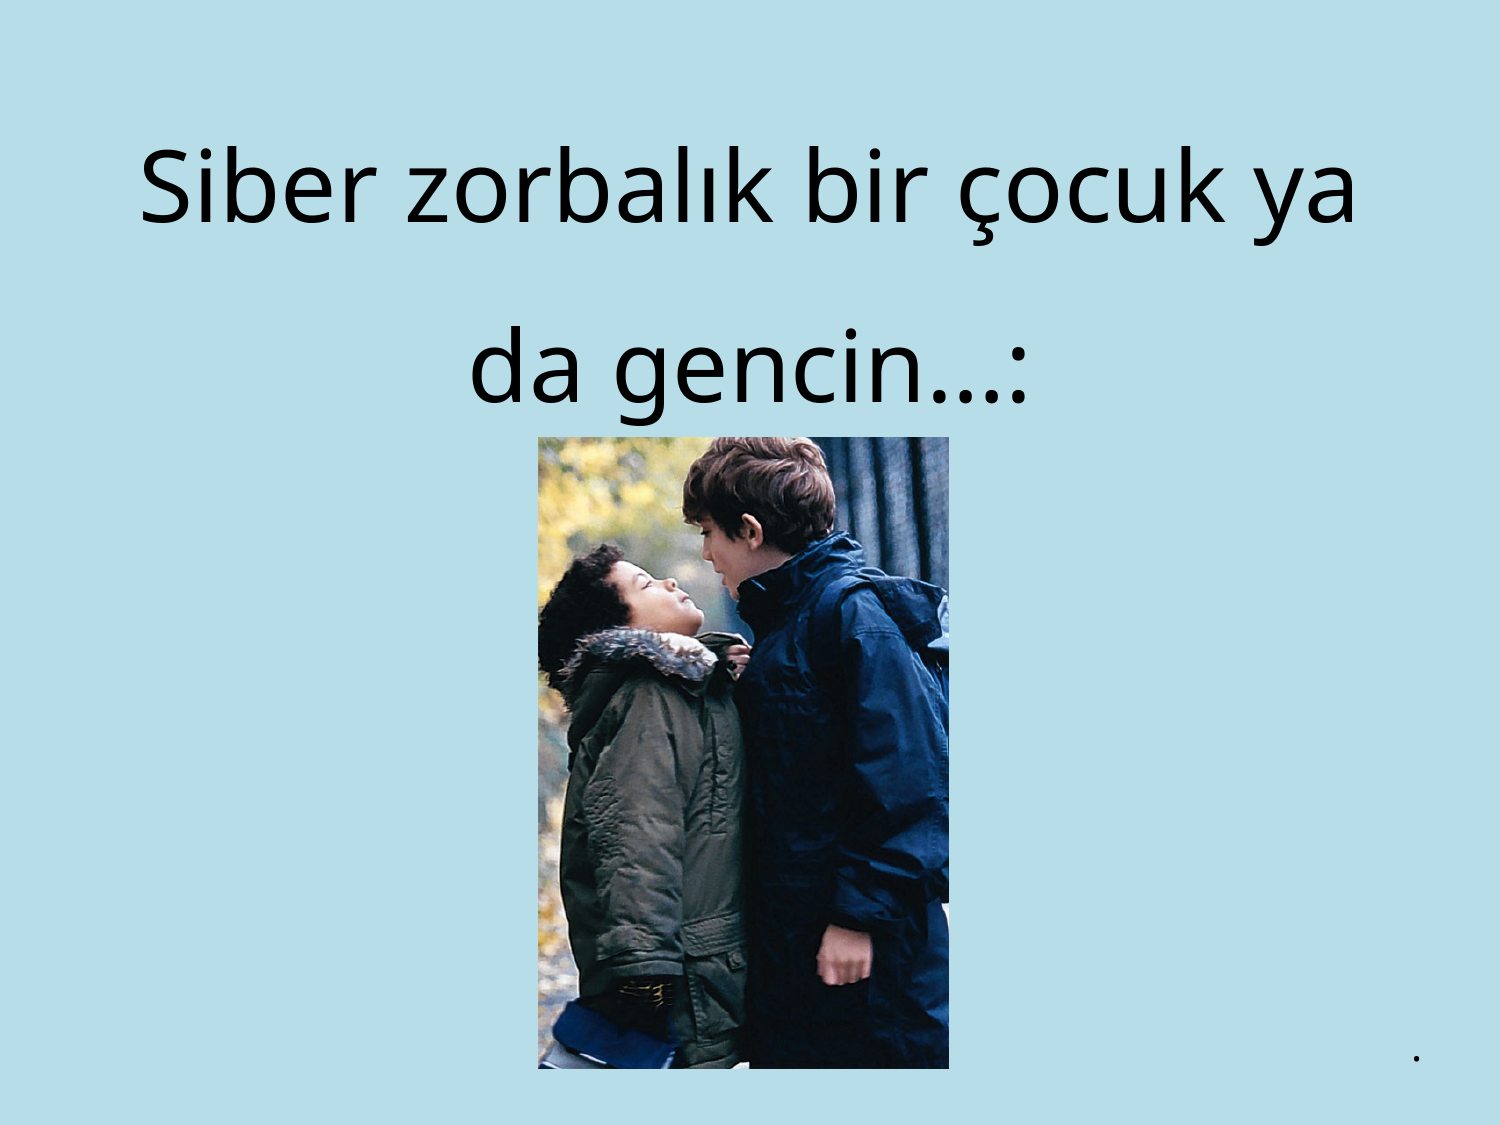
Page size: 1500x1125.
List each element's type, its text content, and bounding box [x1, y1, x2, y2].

title Siber zorbalık bir çocuk ya da gencin…: [74, 87, 1426, 338]
text_box . [1062, 1012, 1438, 1078]
picture [538, 437, 949, 1069]
